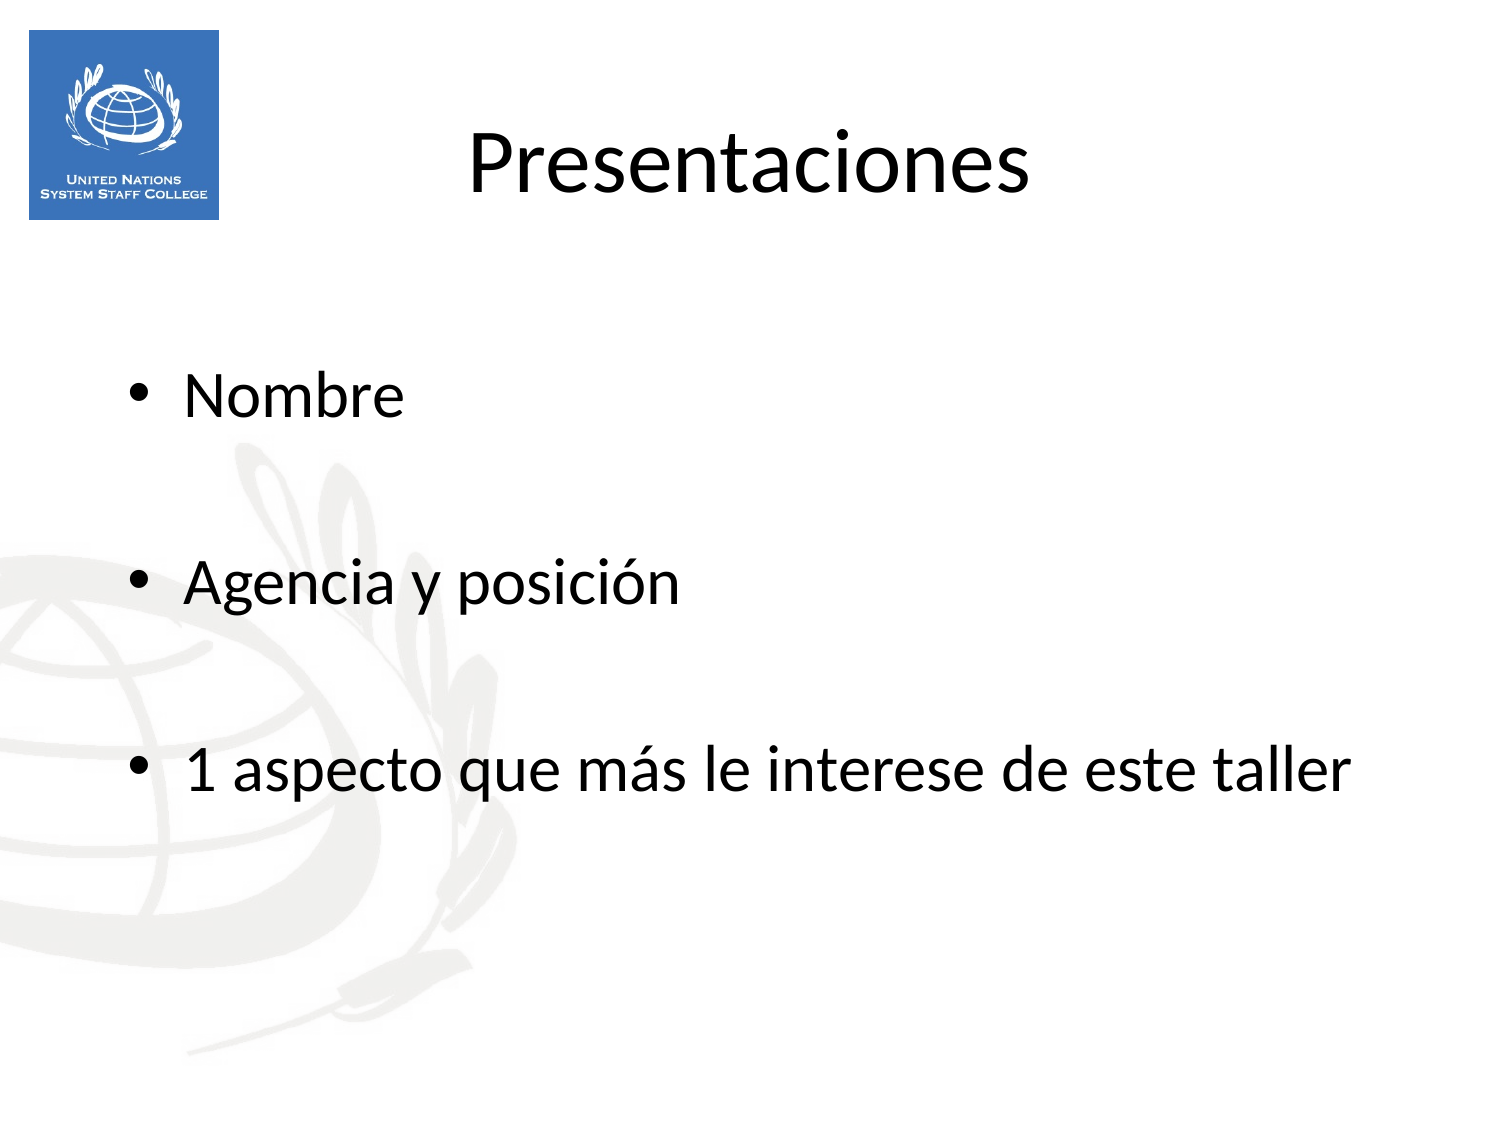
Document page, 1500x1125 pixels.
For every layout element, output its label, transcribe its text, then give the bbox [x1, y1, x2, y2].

picture [29, 30, 219, 220]
text_box Presentaciones [112, 62, 1388, 250]
text_box Nombre Agencia y posición 1 aspecto que más le interese de este taller [112, 343, 1388, 917]
